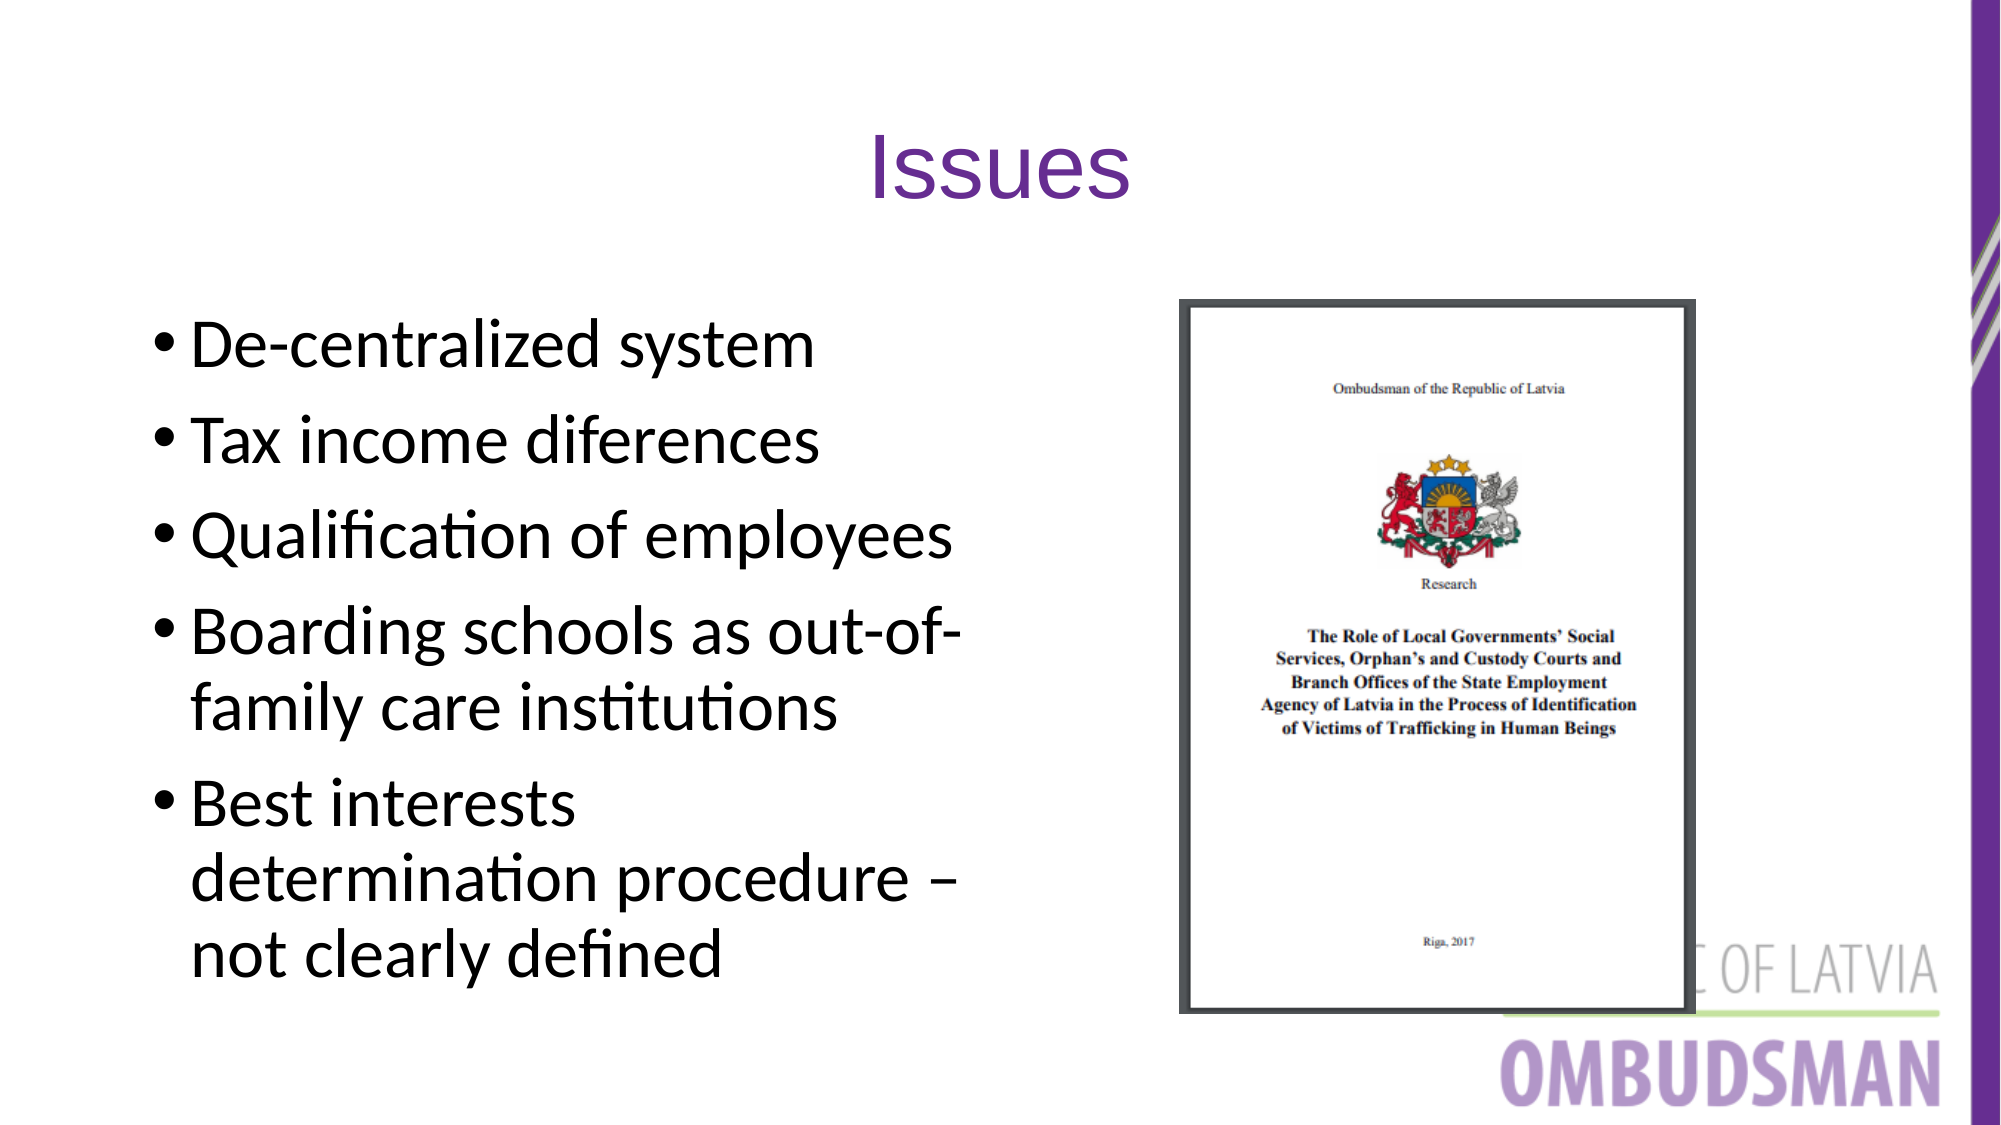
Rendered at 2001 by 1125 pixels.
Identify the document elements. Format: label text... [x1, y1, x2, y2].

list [1179, 299, 1696, 1014]
list De-centralized system Tax income diferences Qualification of employees Boarding schools as out-of-family care institutions Best interests determination procedure – not clearly defined [137, 299, 988, 1014]
title Issues [137, 59, 1863, 278]
picture [0, 0, 2001, 1125]
